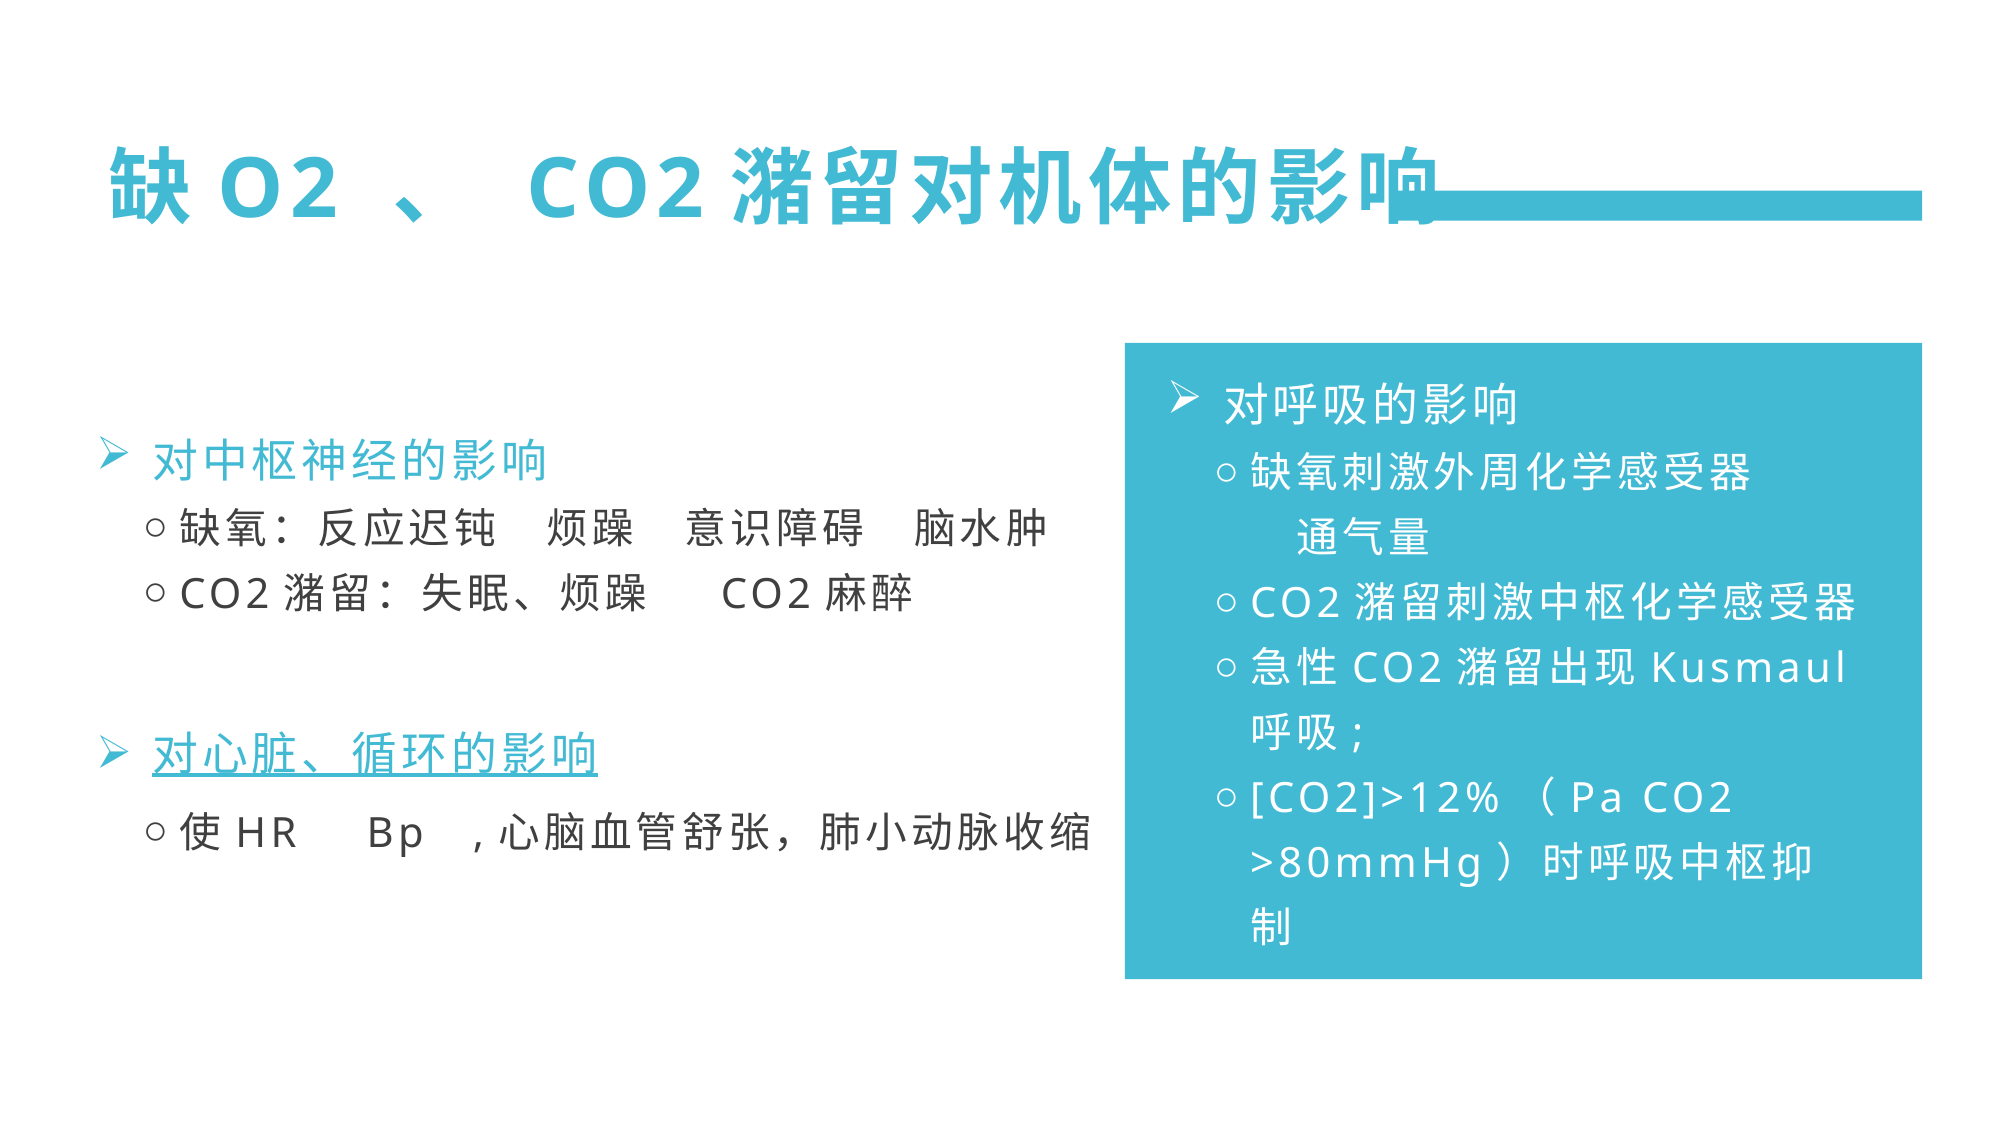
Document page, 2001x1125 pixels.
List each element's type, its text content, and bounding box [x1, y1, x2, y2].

text_box [1872, 342, 1923, 980]
text_box [1124, 342, 1151, 684]
text_box 缺O2 、 CO2潴留对机体的影响 [93, 119, 1477, 250]
text_box [1390, 190, 1923, 222]
text_box 对心脏、循环的影响 使HR Bp ,心脑血管舒张，肺小动脉收缩 [81, 684, 1151, 875]
text_box 对中枢神经的影响 缺氧：反应迟钝 烦躁 意识障碍 脑水肿 CO2潴留：失眠、烦躁 CO2麻醉 [81, 346, 1102, 684]
text_box [1124, 875, 1151, 980]
text_box 对呼吸的影响 缺氧刺激外周化学感受器 通气量 CO2潴留刺激中枢化学感受器 急性CO2潴留出现Kusmaul呼吸; [CO2]>12%（Pa CO2 >80mmHg）时呼吸中枢抑制 [1151, 249, 1872, 1061]
